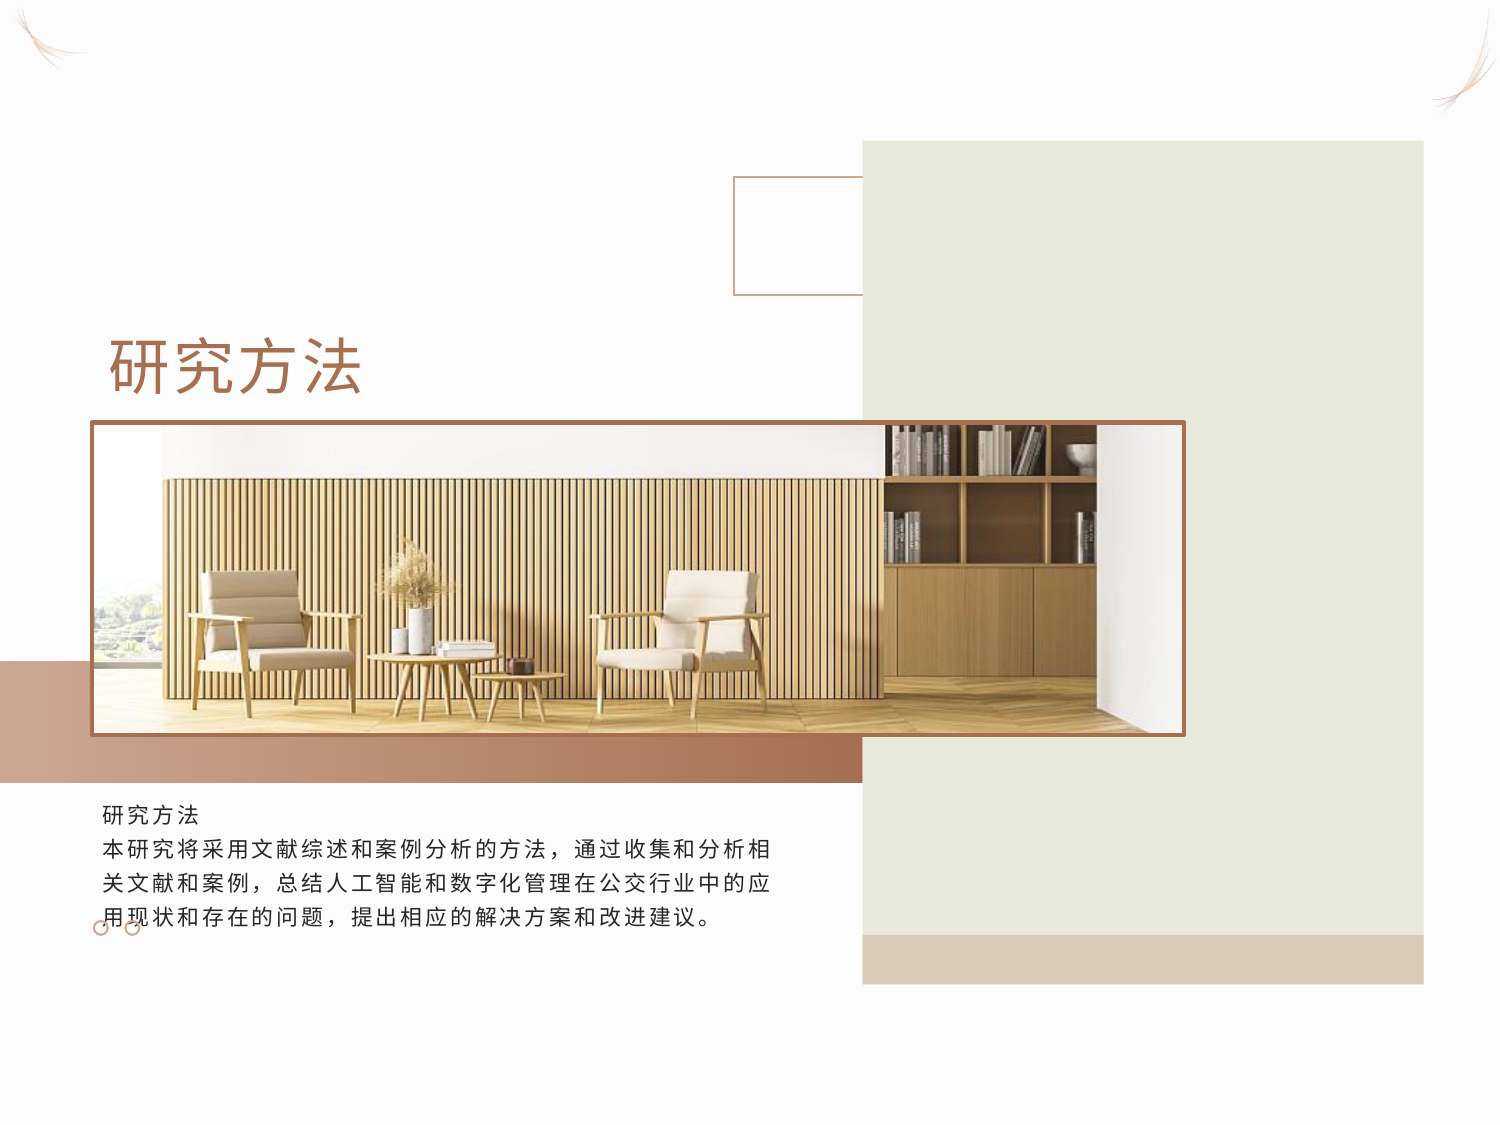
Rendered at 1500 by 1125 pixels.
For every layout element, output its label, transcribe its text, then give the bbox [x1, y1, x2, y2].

text_box [862, 934, 1425, 985]
text_box 研究方法 [94, 321, 788, 410]
text_box [861, 140, 1425, 985]
text_box [124, 919, 141, 936]
picture [93, 424, 1182, 733]
text_box [733, 176, 861, 296]
text_box [0, 660, 861, 783]
picture [6, 0, 95, 87]
picture [1417, 0, 1500, 128]
text_box [92, 919, 109, 936]
text_box 研究方法 本研究将采用文献综述和案例分析的方法，通过收集和分析相关文献和案例，总结人工智能和数字化管理在公交行业中的应用现状和存在的问题，提出相应的解决方案和改进建议。 [94, 793, 788, 875]
